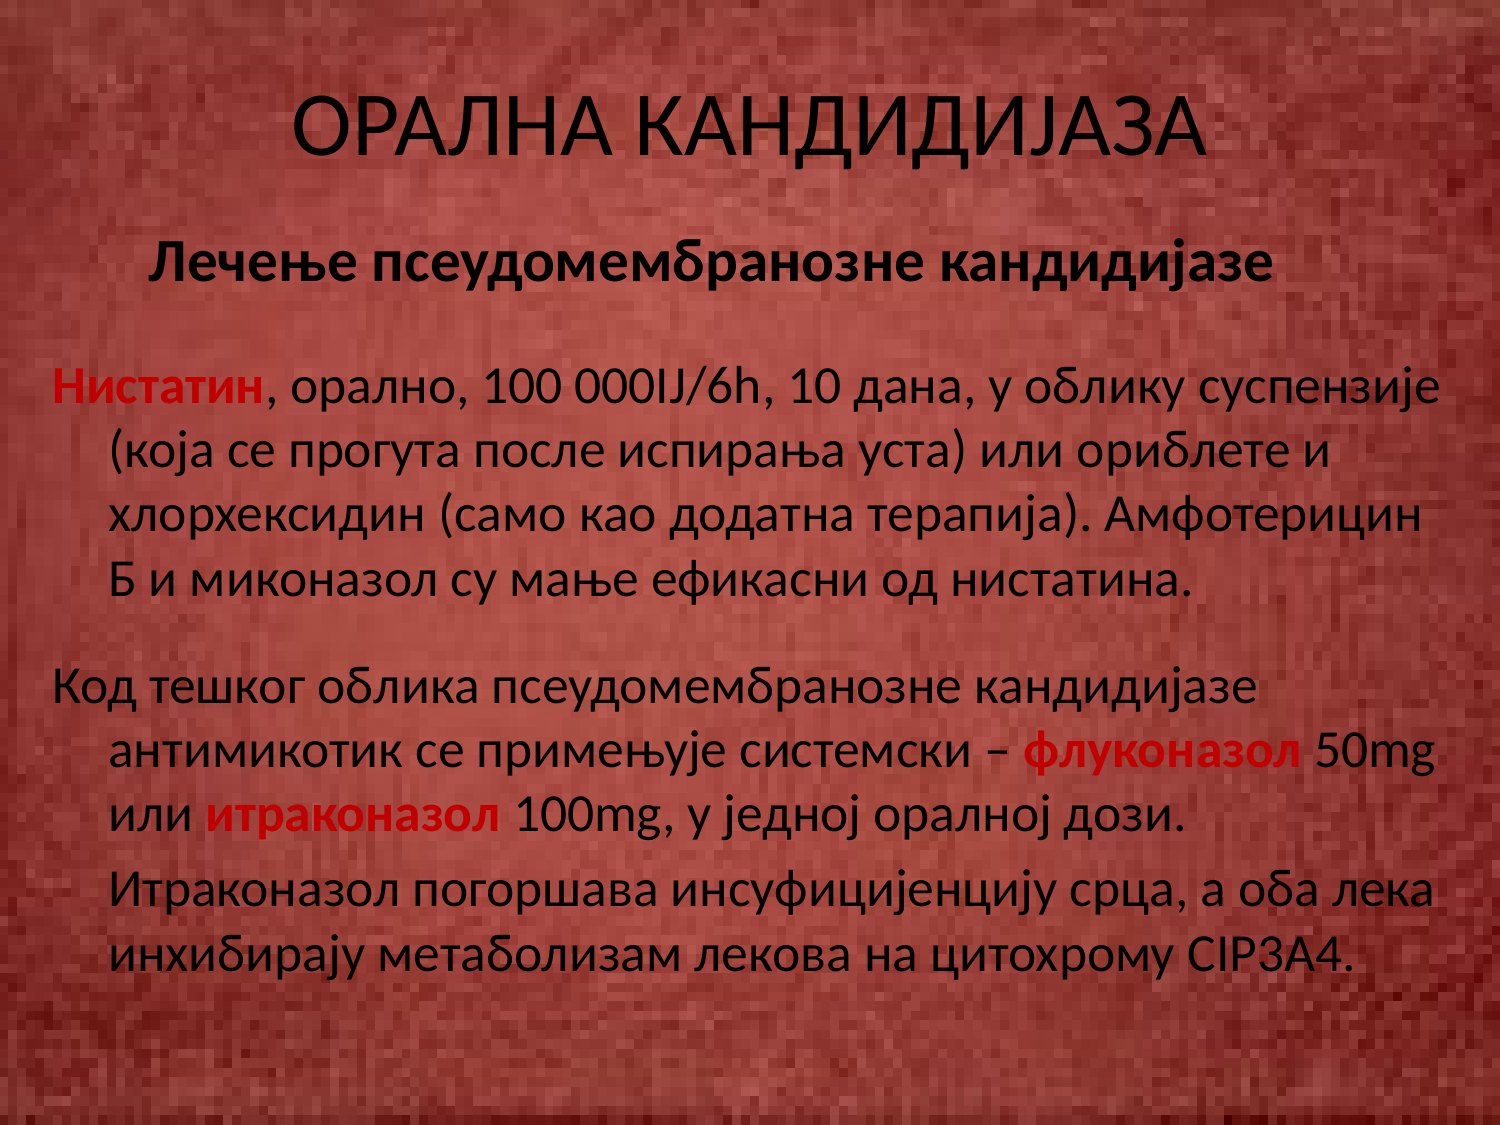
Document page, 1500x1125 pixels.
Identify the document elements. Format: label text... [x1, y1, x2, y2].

list Лечење псеудомембранозне кандидијазе Нистатин, орално, 100 000IJ/6h, 10 дана, у облику суспензије (која се прогута после испирања уста) или ориблете и хлорхексидин (само као додатна терапија). Амфотерицин Б и миконазол су мање ефикасни од нистатина. Код тешког облика псеудомембранозне кандидијазе антимикотик се примењује системски – флуконазол 50mg или итраконазол 100mg, у једној оралној дози. Итраконазол погоршава инсуфицијенцију срца, а оба лека инхибирају метаболизам лекова на цитохрому CIP3A4. [37, 212, 1463, 1100]
picture [0, 0, 1500, 1125]
title ОРАЛНА КАНДИДИЈАЗА [75, 24, 1425, 212]
